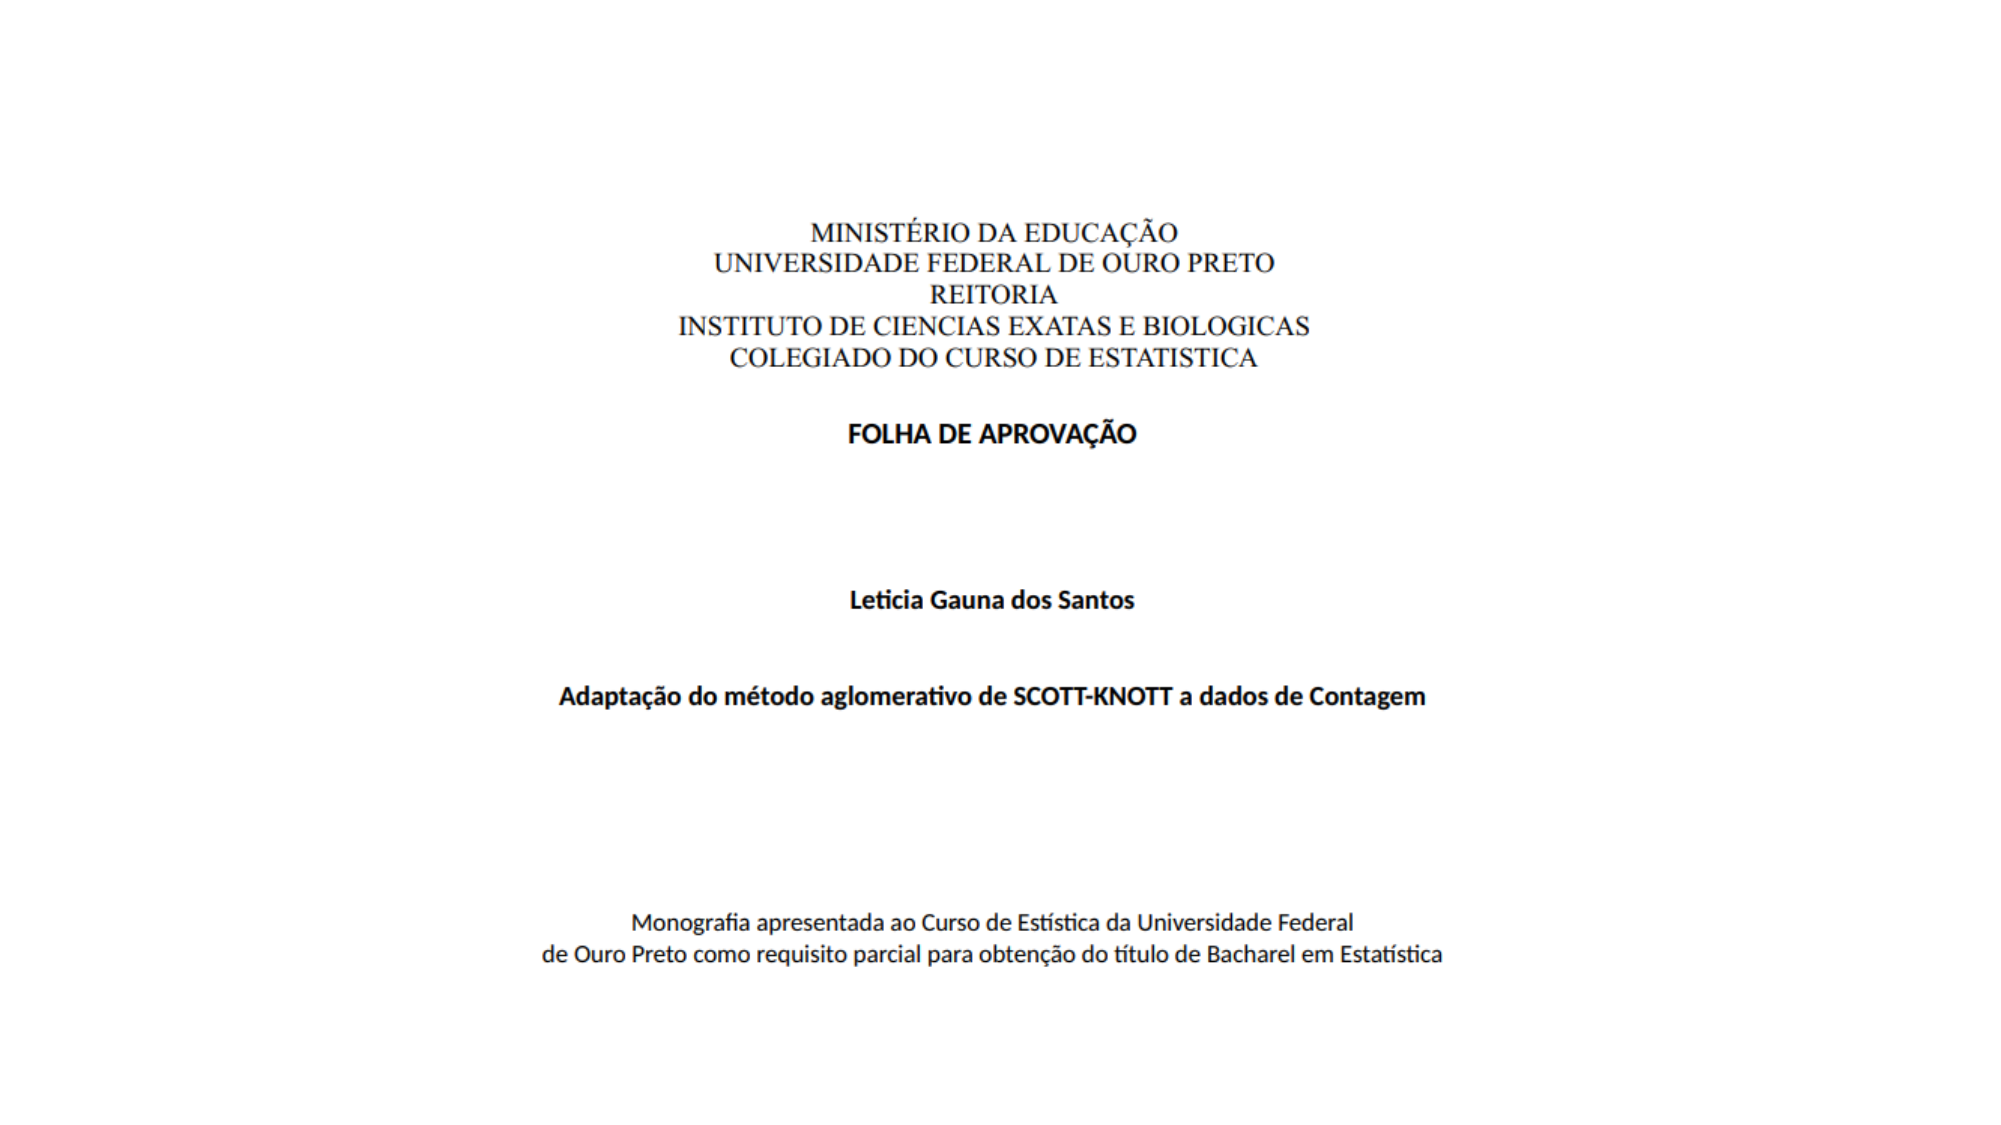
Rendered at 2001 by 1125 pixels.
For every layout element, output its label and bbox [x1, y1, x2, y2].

picture [413, 194, 1526, 1044]
